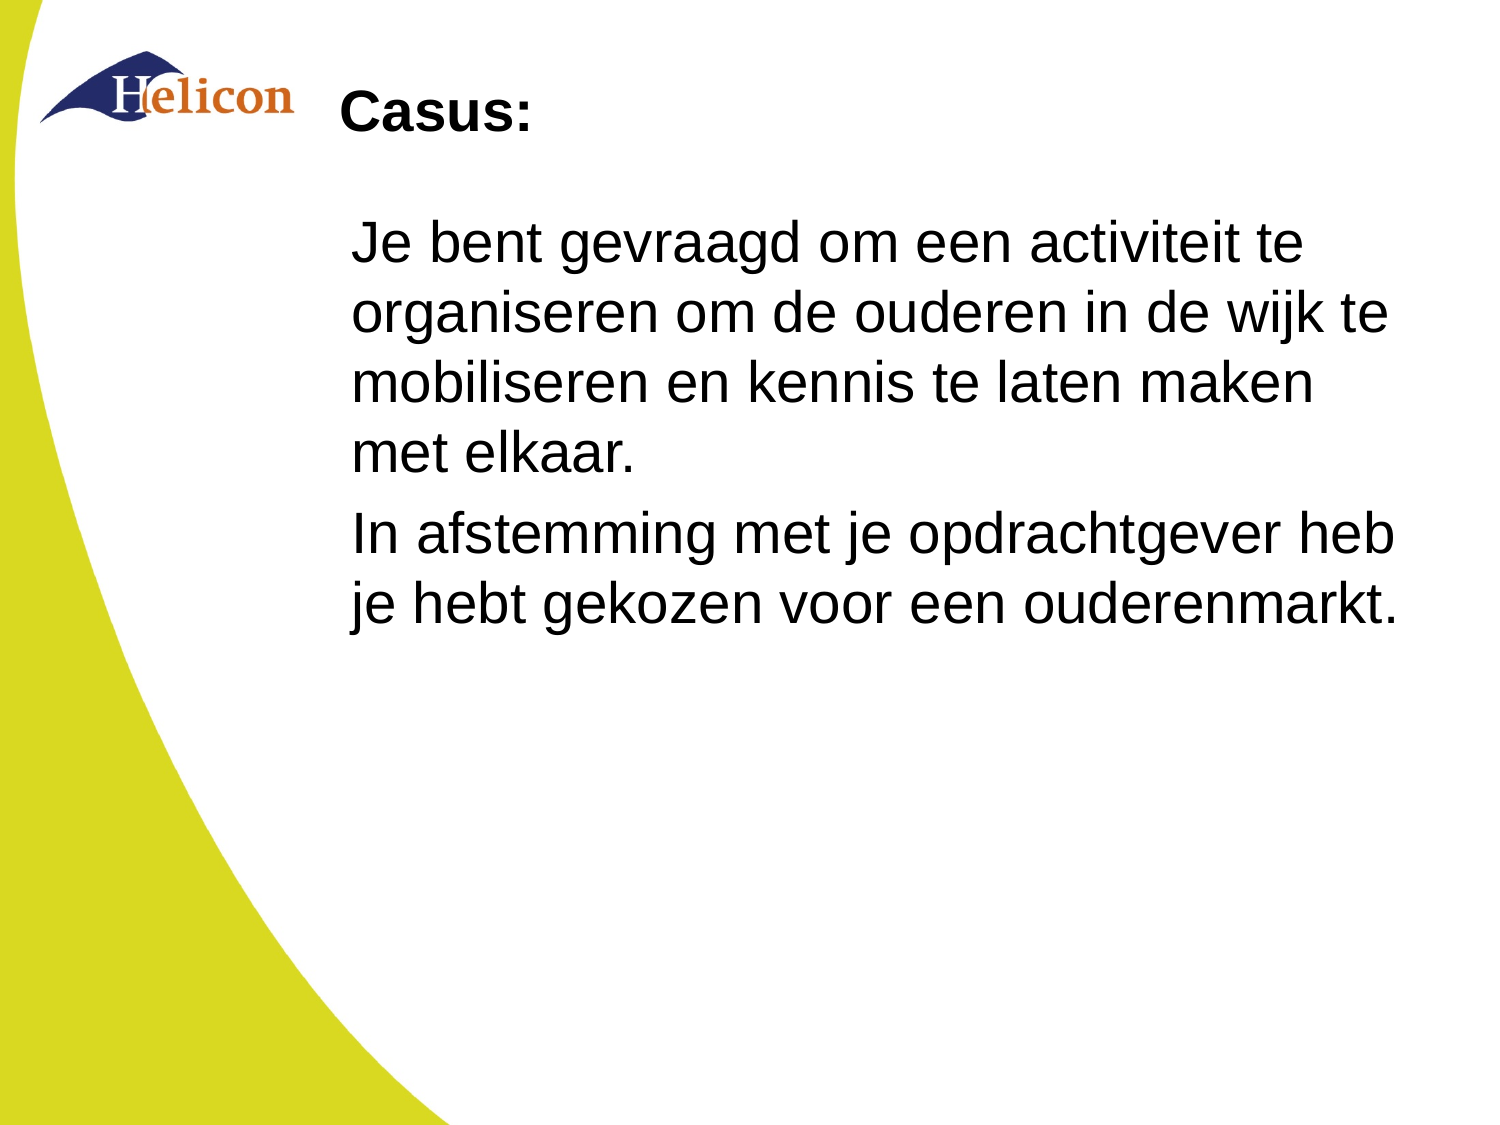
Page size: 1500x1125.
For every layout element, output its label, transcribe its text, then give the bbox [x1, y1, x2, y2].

list Je bent gevraagd om een activiteit te organiseren om de ouderen in de wijk te mobiliseren en kennis te laten maken met elkaar. In afstemming met je opdrachtgever heb je hebt gekozen voor een ouderenmarkt. [336, 196, 1425, 1005]
picture [0, 0, 1500, 1125]
title Casus: [324, 54, 1415, 161]
